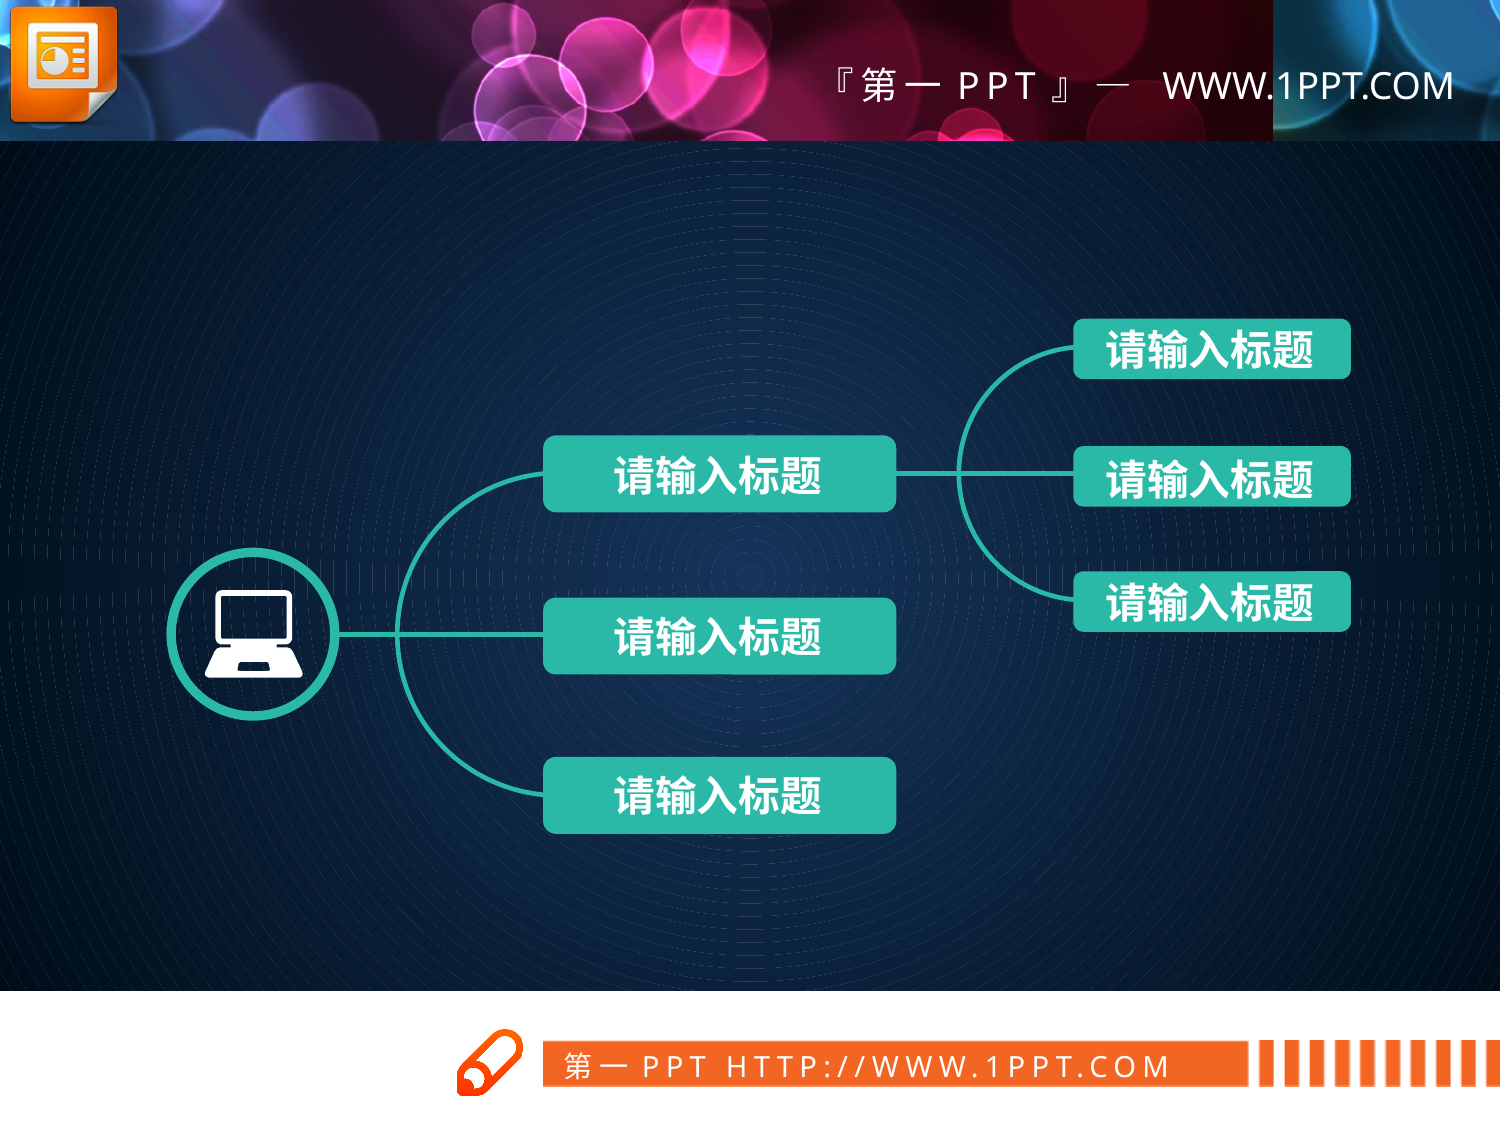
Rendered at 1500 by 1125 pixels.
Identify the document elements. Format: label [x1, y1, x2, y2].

picture [0, 0, 1500, 141]
text_box [170, 316, 1352, 835]
picture [543, 1040, 1500, 1087]
